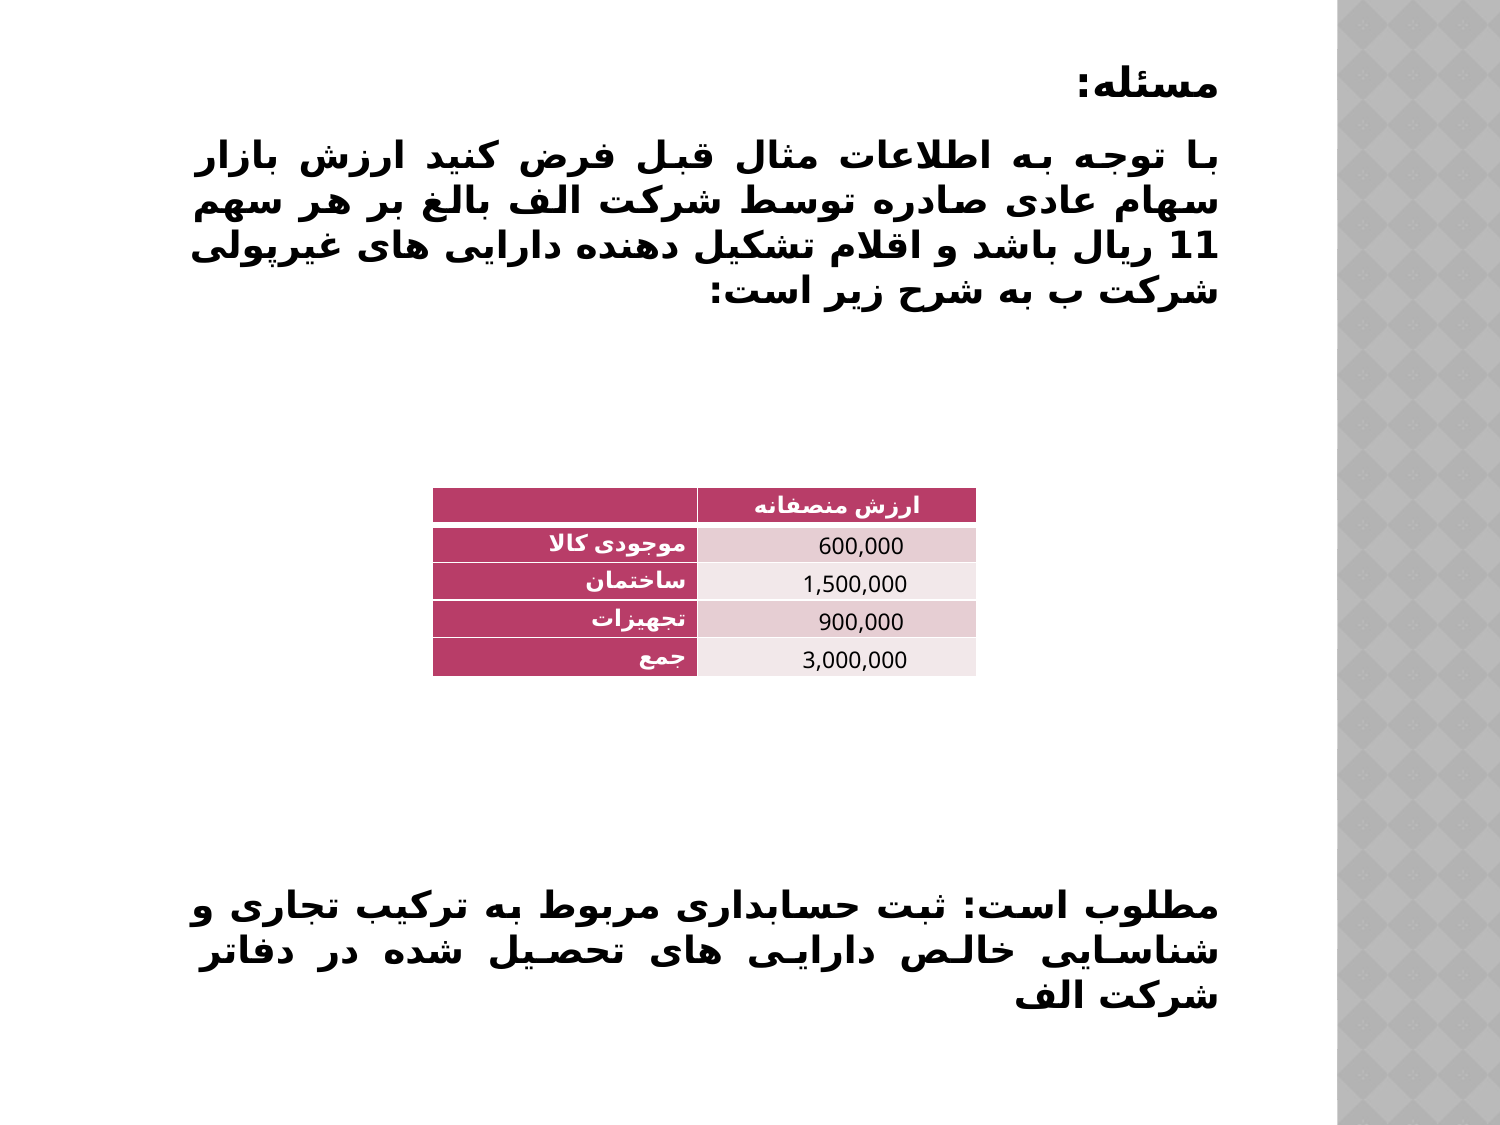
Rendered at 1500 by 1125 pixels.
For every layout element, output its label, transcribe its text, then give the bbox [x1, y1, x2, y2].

text_box مسئله: با توجه به اطلاعات مثال قبل فرض کنید ارزش بازار سهام عادی صادره توسط شرکت الف بالغ بر هر سهم 11 ريال باشد و اقلام تشکیل دهنده دارایی های غیرپولی شرکت ب به شرح زیر است: مطلوب است: ثبت حسابداری مربوط به ترکیب تجاری و شناسایی خالص دارایی های تحصیل شده در دفاتر شرکت الف [174, 48, 1235, 1024]
